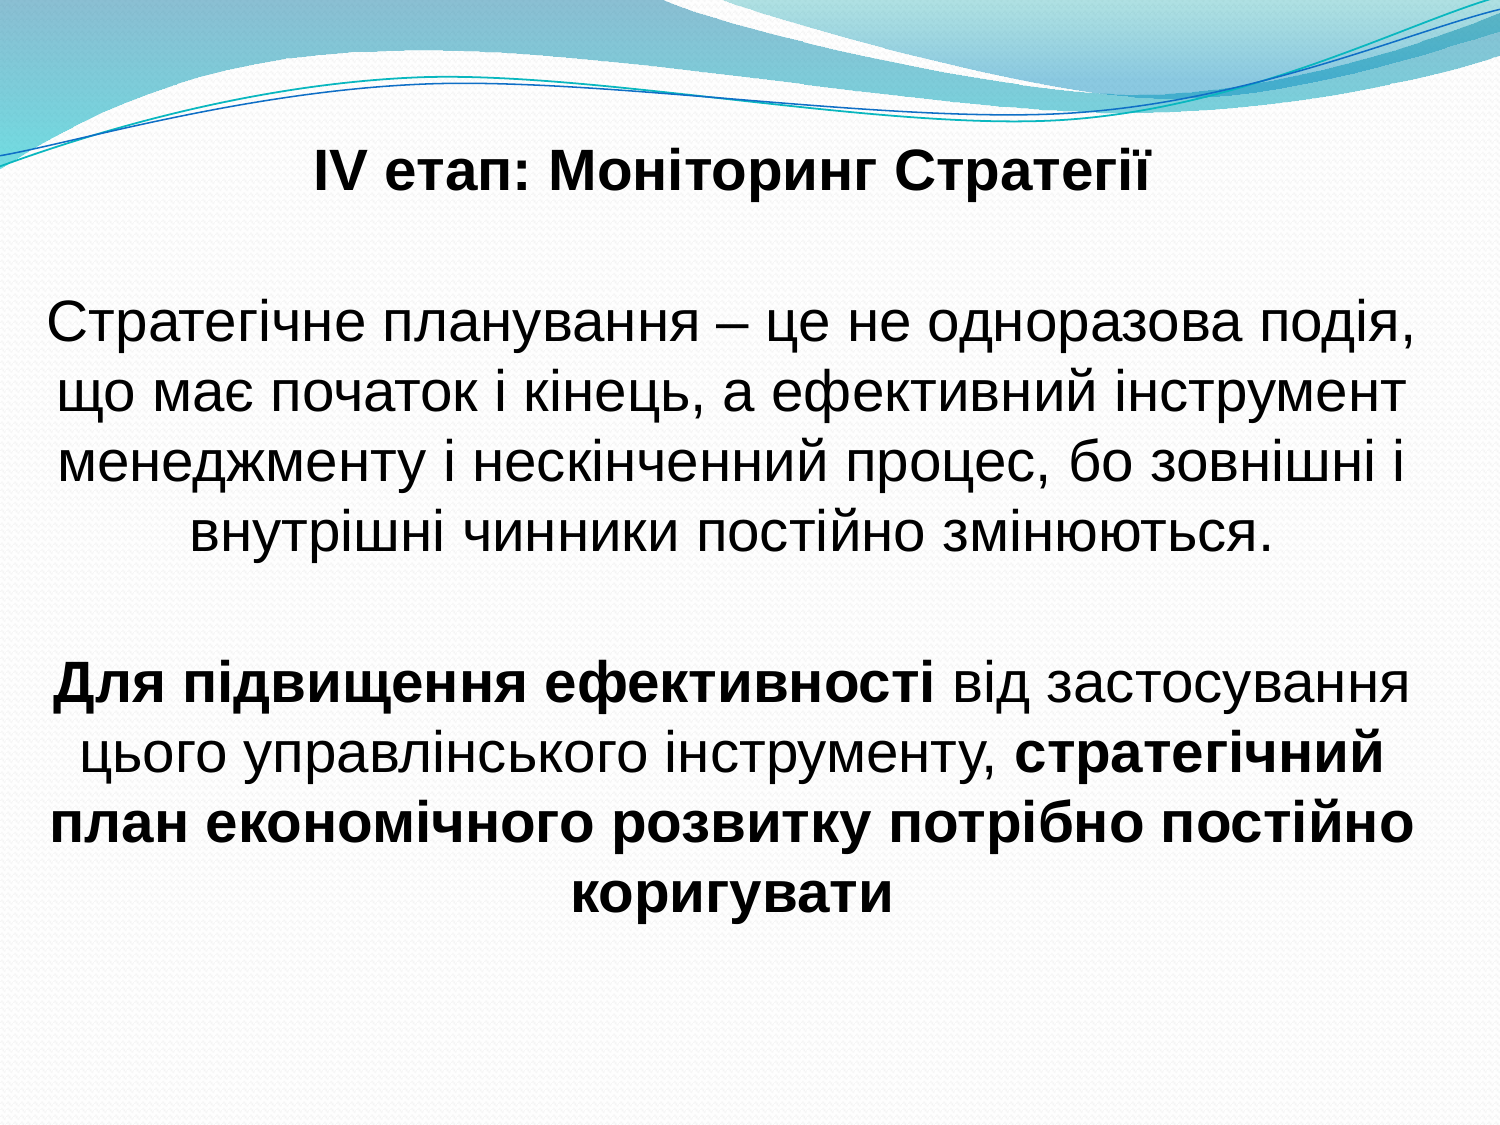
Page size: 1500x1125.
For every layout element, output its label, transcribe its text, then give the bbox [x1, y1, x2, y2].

list IV етап: Моніторинг Стратегії Стратегічне планування – це не одноразова подія, що має початок і кінець, а ефективний інструмент менеджменту і нескінченний процес, бо зовнішні і внутрішні чинники постійно змінюються. Для підвищення ефективності від застосування цього управлінського інструменту, стратегічний план економічного розвитку потрібно постійно коригувати [29, 54, 1436, 1038]
